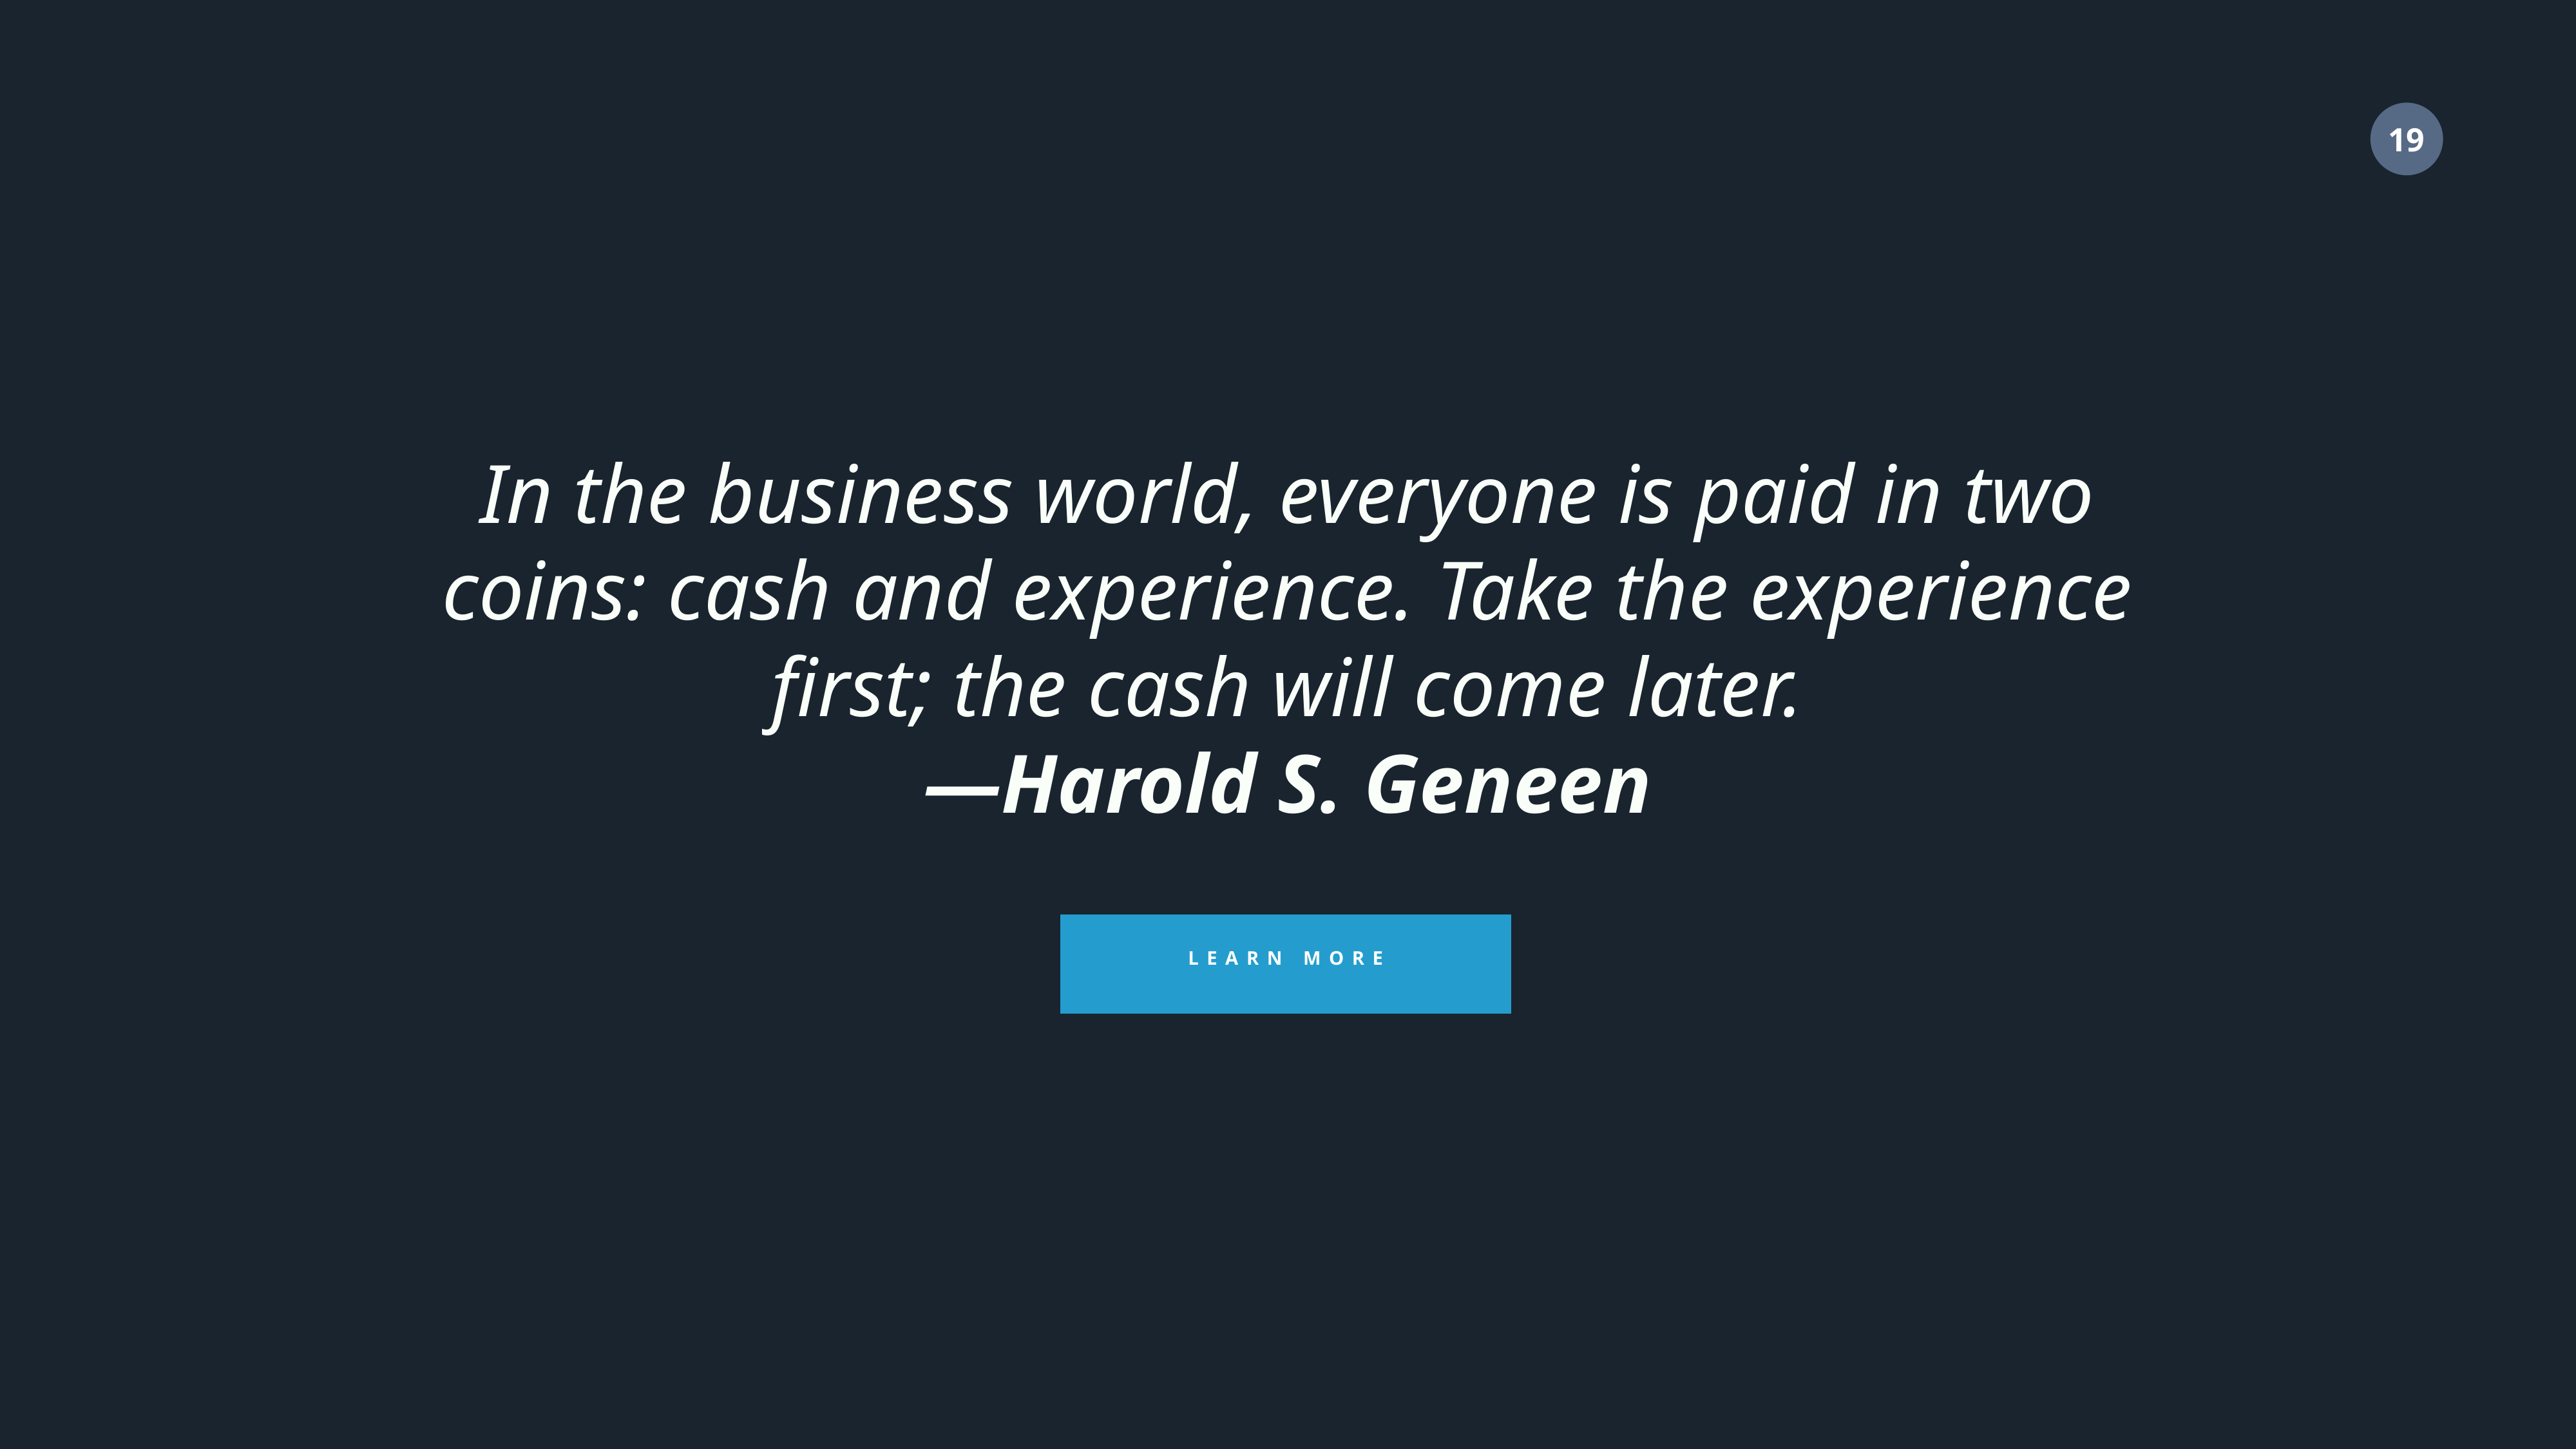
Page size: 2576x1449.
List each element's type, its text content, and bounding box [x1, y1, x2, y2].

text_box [1060, 914, 1511, 1014]
text_box In the business world, everyone is paid in two coins: cash and experience. Take the experience first; the cash will come later. —Harold S. Geneen [419, 437, 2157, 834]
